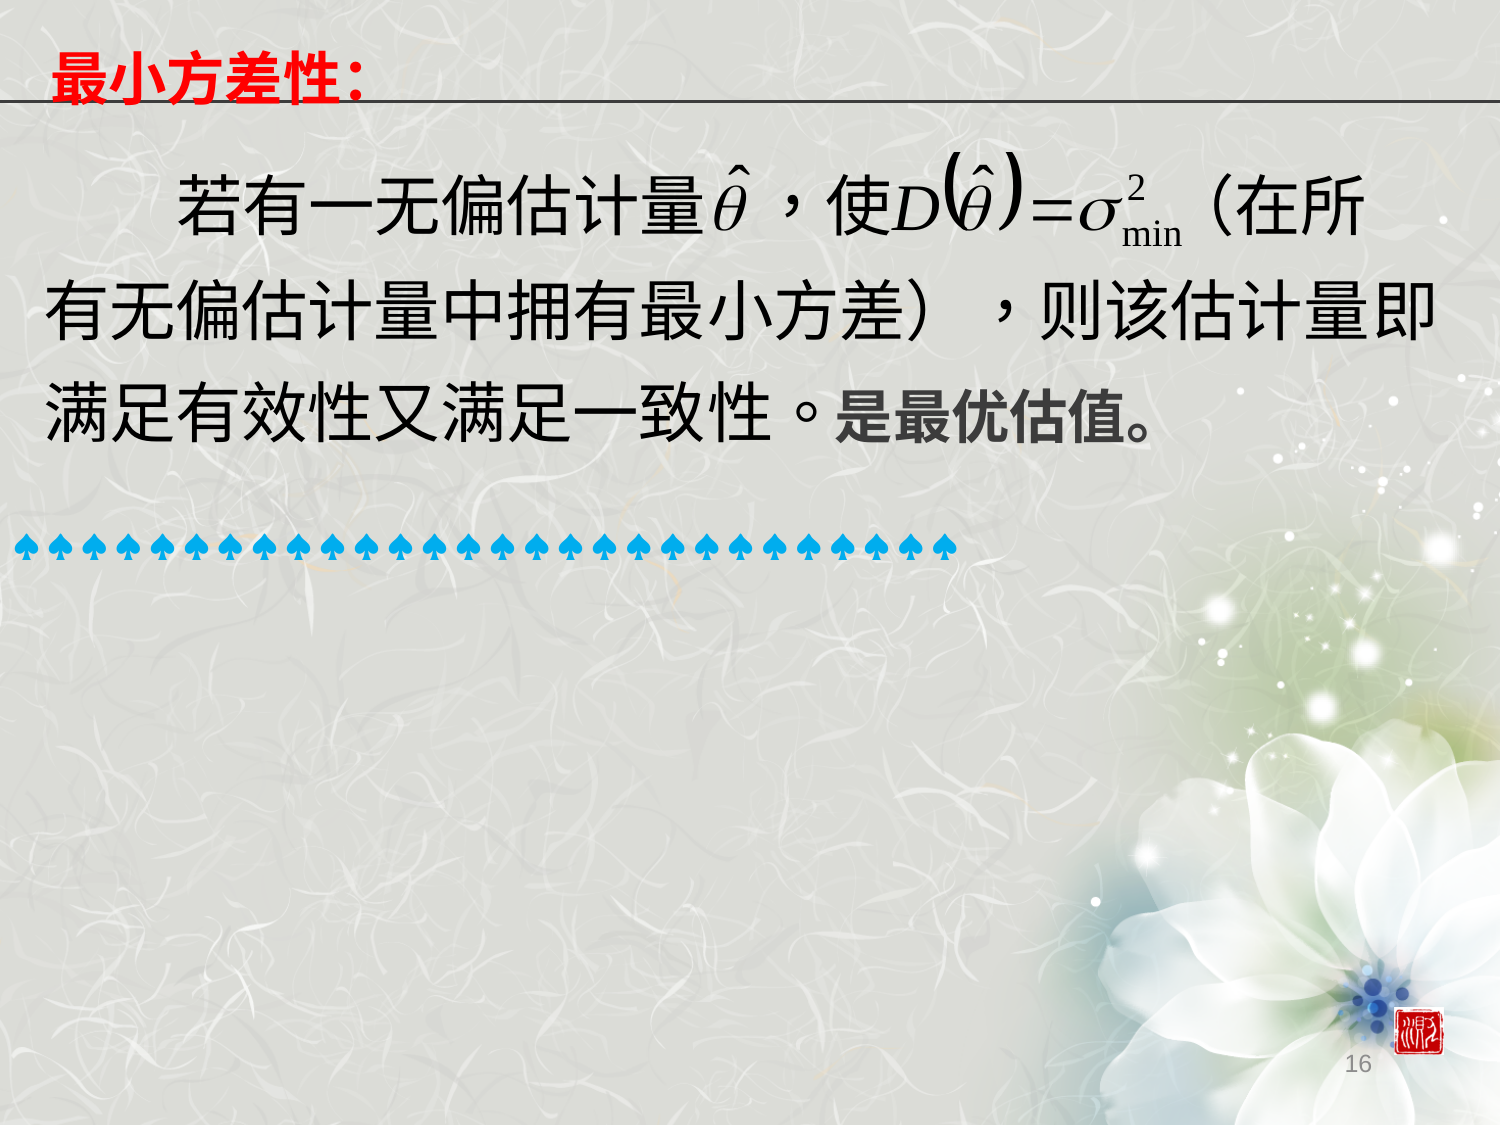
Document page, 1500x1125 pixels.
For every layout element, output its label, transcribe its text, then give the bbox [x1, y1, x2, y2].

slide_number 16 [1074, 1025, 1388, 1100]
picture [0, 0, 1500, 100]
list 最小方差性： [34, 0, 945, 83]
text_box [34, 152, 1448, 458]
text_box                             [0, 515, 1447, 576]
picture [0, 103, 1500, 1125]
